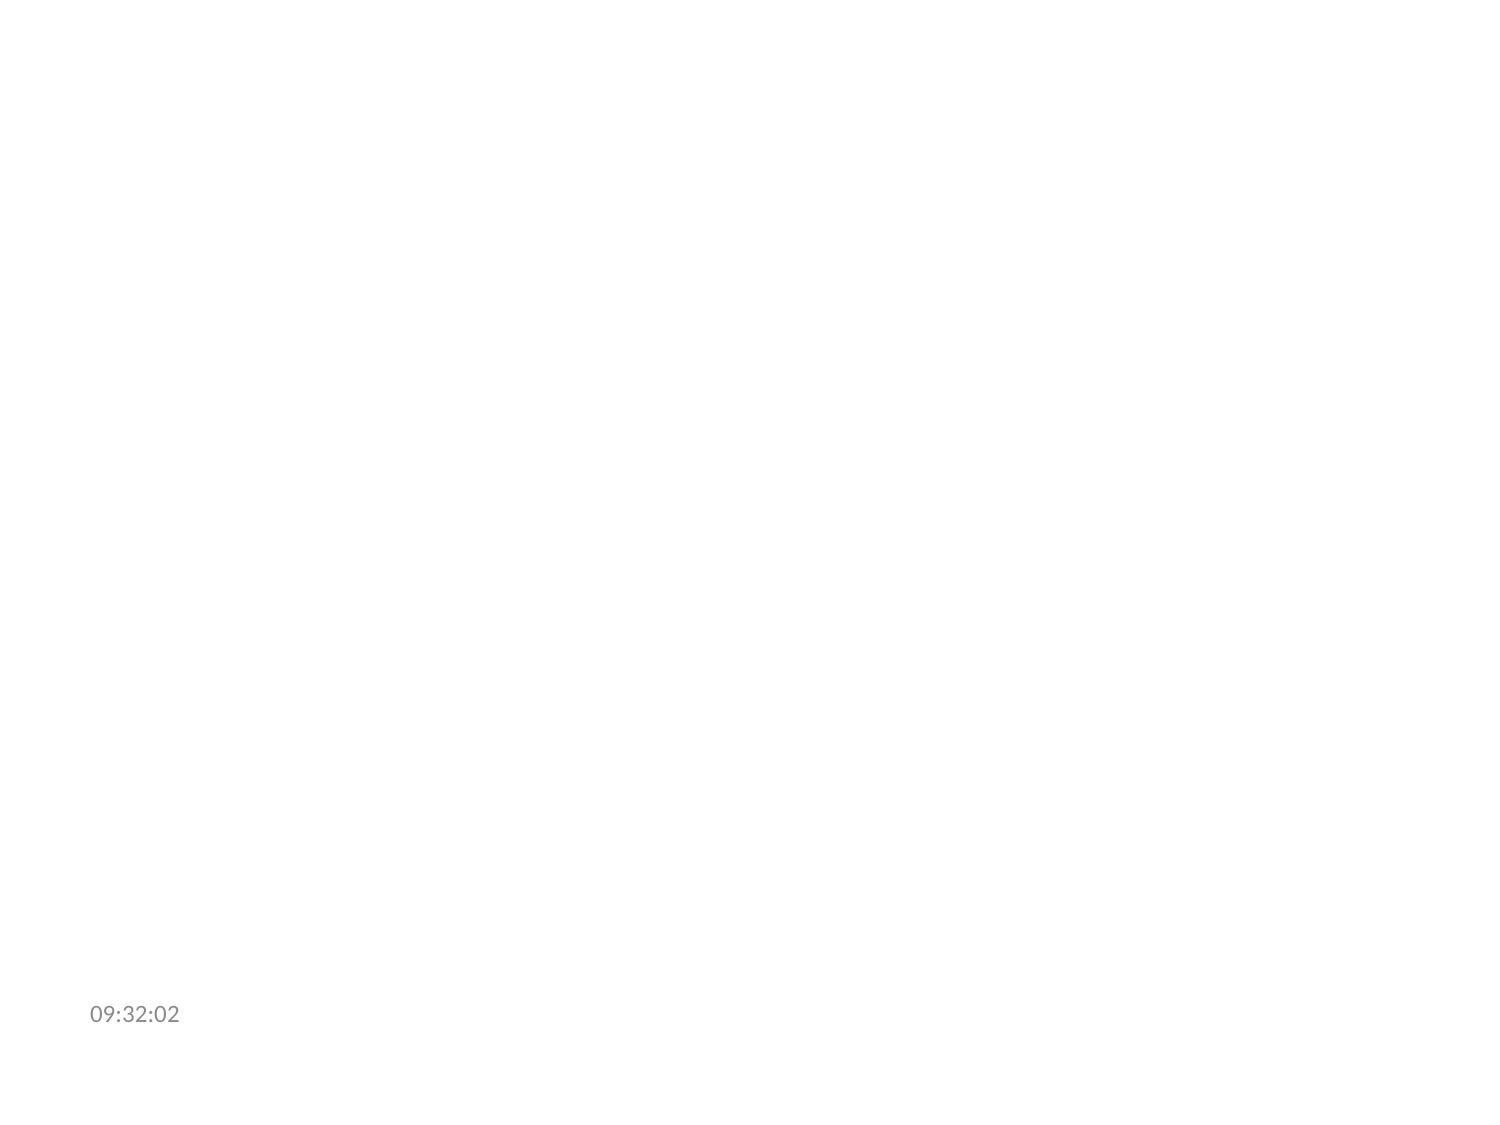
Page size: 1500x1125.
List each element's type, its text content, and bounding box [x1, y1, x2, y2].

text_box 15:35:09 [75, 982, 425, 1043]
